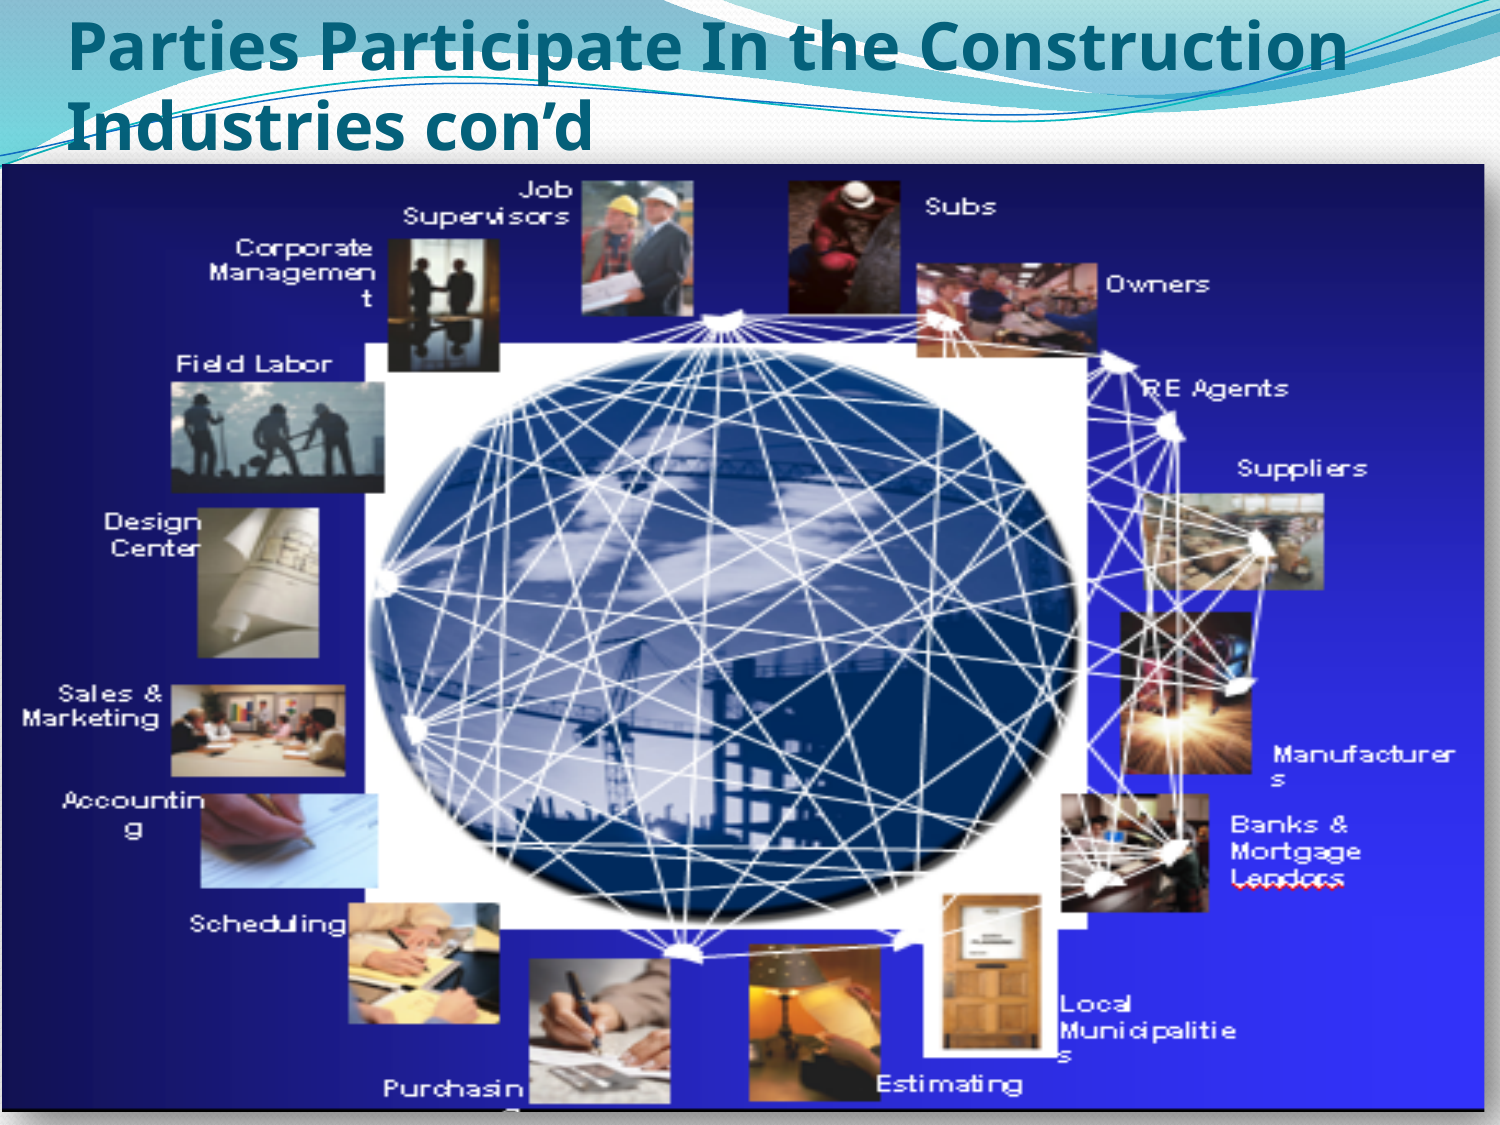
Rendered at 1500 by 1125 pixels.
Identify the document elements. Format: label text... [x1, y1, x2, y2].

title Parties Participate In the Construction Industries con’d [66, 33, 1483, 146]
picture [1, 163, 1485, 1112]
